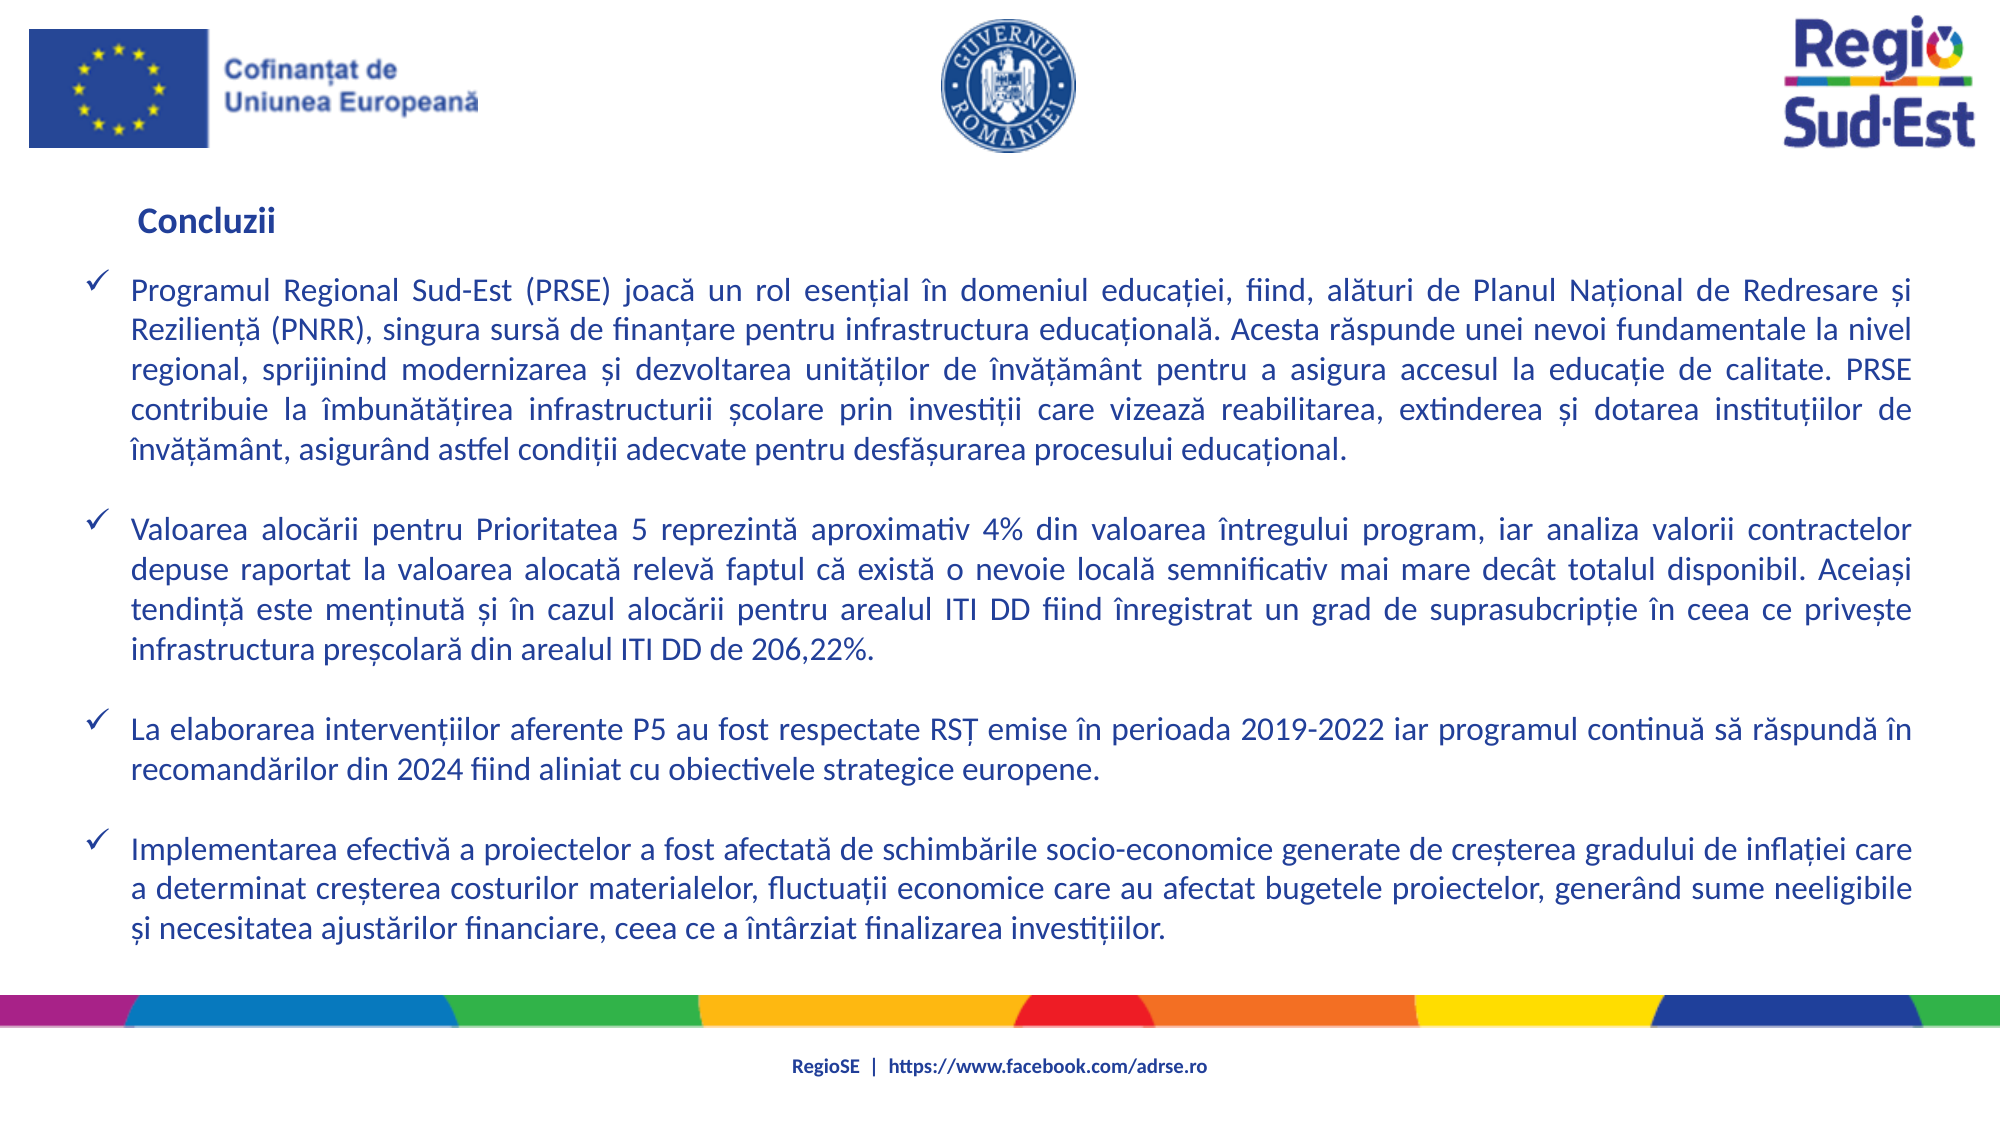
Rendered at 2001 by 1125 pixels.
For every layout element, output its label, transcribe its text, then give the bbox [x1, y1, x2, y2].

picture [941, 19, 1076, 153]
text_box RegioSE | https://www.facebook.com/adrse.ro [776, 1029, 1223, 1085]
picture [28, 28, 478, 148]
text_box Programul Regional Sud-Est (PRSE) joacă un rol esențial în domeniul educației, fiind, alături de Planul Național de Redresare și Reziliență (PNRR), singura sursă de finanțare pentru infrastructura educațională. Acesta răspunde unei nevoi fundamentale la nivel regional, sprijinind modernizarea și dezvoltarea unităților de învățământ pentru a asigura accesul la educație de calitate. PRSE contribuie la îmbunătățirea infrastructurii școlare prin investiții care vizează reabilitarea, extinderea și dotarea instituțiilor de învățământ, asigurând astfel condiții adecvate pentru desfășurarea procesului educațional. Valoarea alocării pentru Prioritatea 5 reprezintă aproximativ 4% din valoarea întregului program, iar analiza valorii contractelor depuse raportat la valoarea alocată relevă faptul că există o nevoie locală semnificativ mai mare decât totalul disponibil. Aceiași tendință este menținută și în cazul alocării pentru arealul ITI DD fiind înregistrat un grad de suprasubcripție în ceea ce privește infrastructura preșcolară din arealul ITI DD de 206,22%. La elaborarea intervențiilor aferente P5 au fost respectate RSȚ emise în perioada 2019-2022 iar programul continuă să răspundă în recomandărilor din 2024 fiind aliniat cu obiectivele strategice europene. Implementarea efectivă a proiectelor a fost afectată de schimbările socio-economice generate de creșterea gradului de inflației care a determinat creșterea costurilor materialelor, fluctuații economice care au afectat bugetele proiectelor, generând sume neeligibile și necesitatea ajustărilor financiare, ceea ce a întârziat finalizarea investițiilor. [69, 260, 1931, 995]
picture [1759, 0, 2000, 220]
picture [0, 995, 2000, 1029]
text_box Concluzii [123, 188, 1223, 249]
